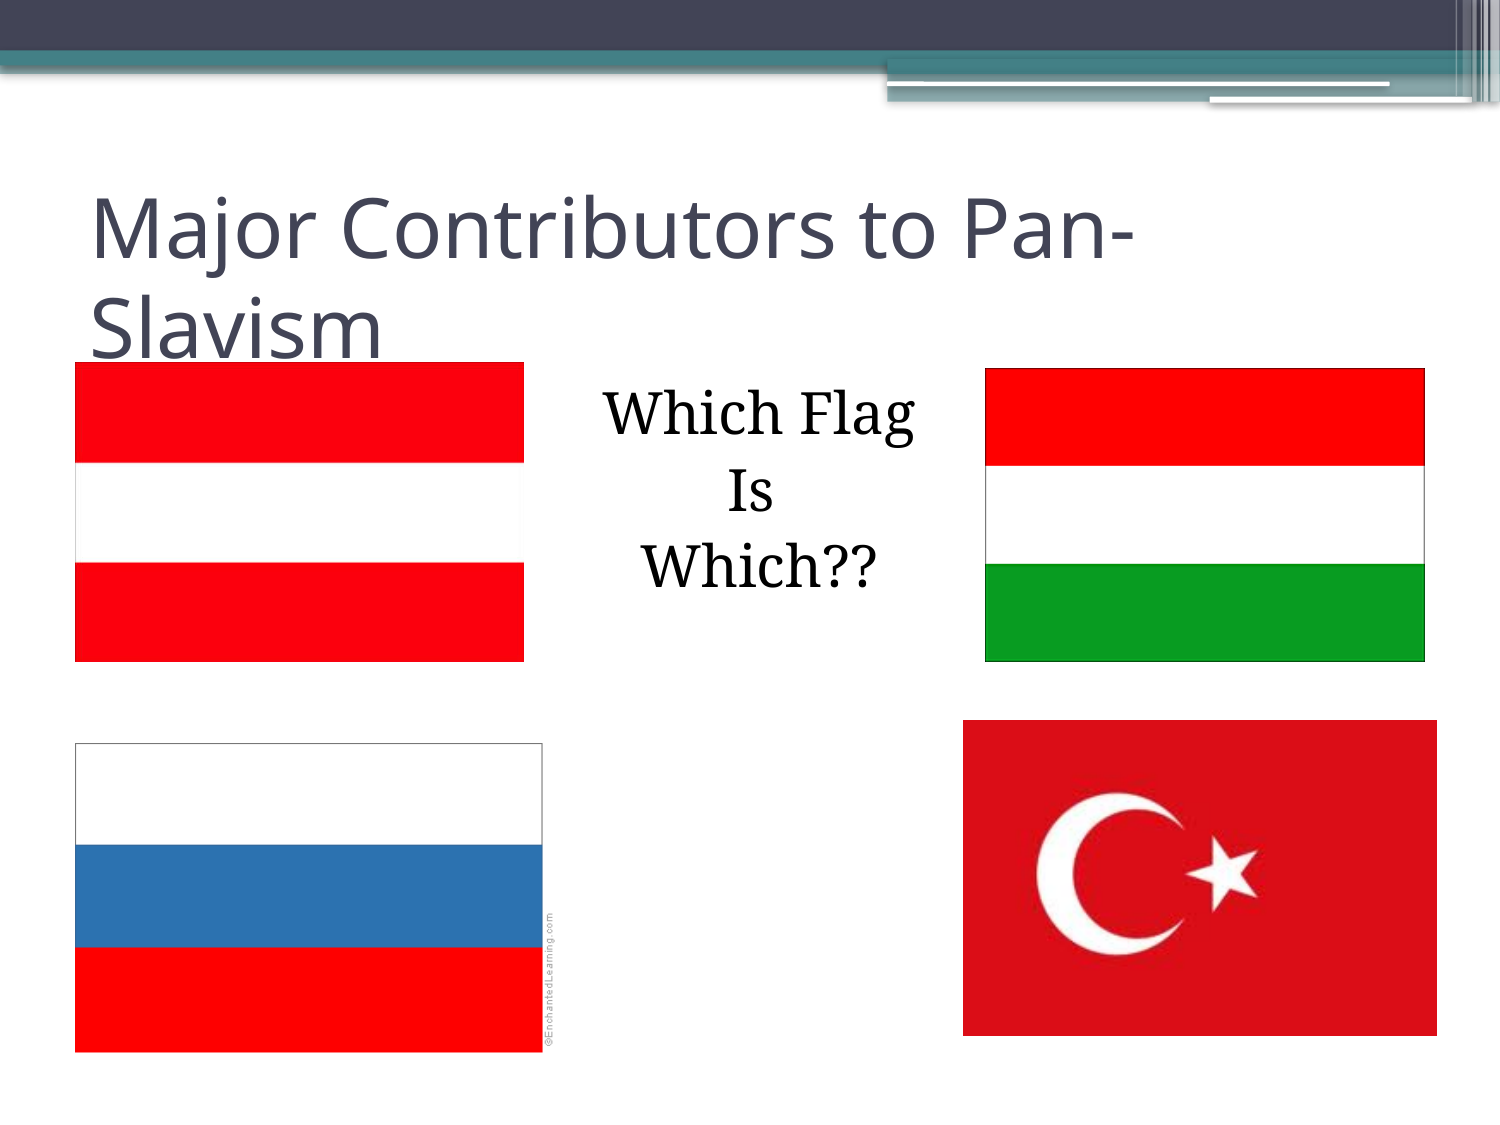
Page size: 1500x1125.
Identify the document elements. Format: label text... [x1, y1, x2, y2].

title Major Contributors to Pan-Slavism [75, 187, 1425, 363]
picture [74, 362, 524, 662]
picture [985, 368, 1426, 662]
list Which Flag Is Which?? [75, 368, 1425, 1079]
picture [962, 720, 1438, 1036]
picture [74, 743, 559, 1058]
